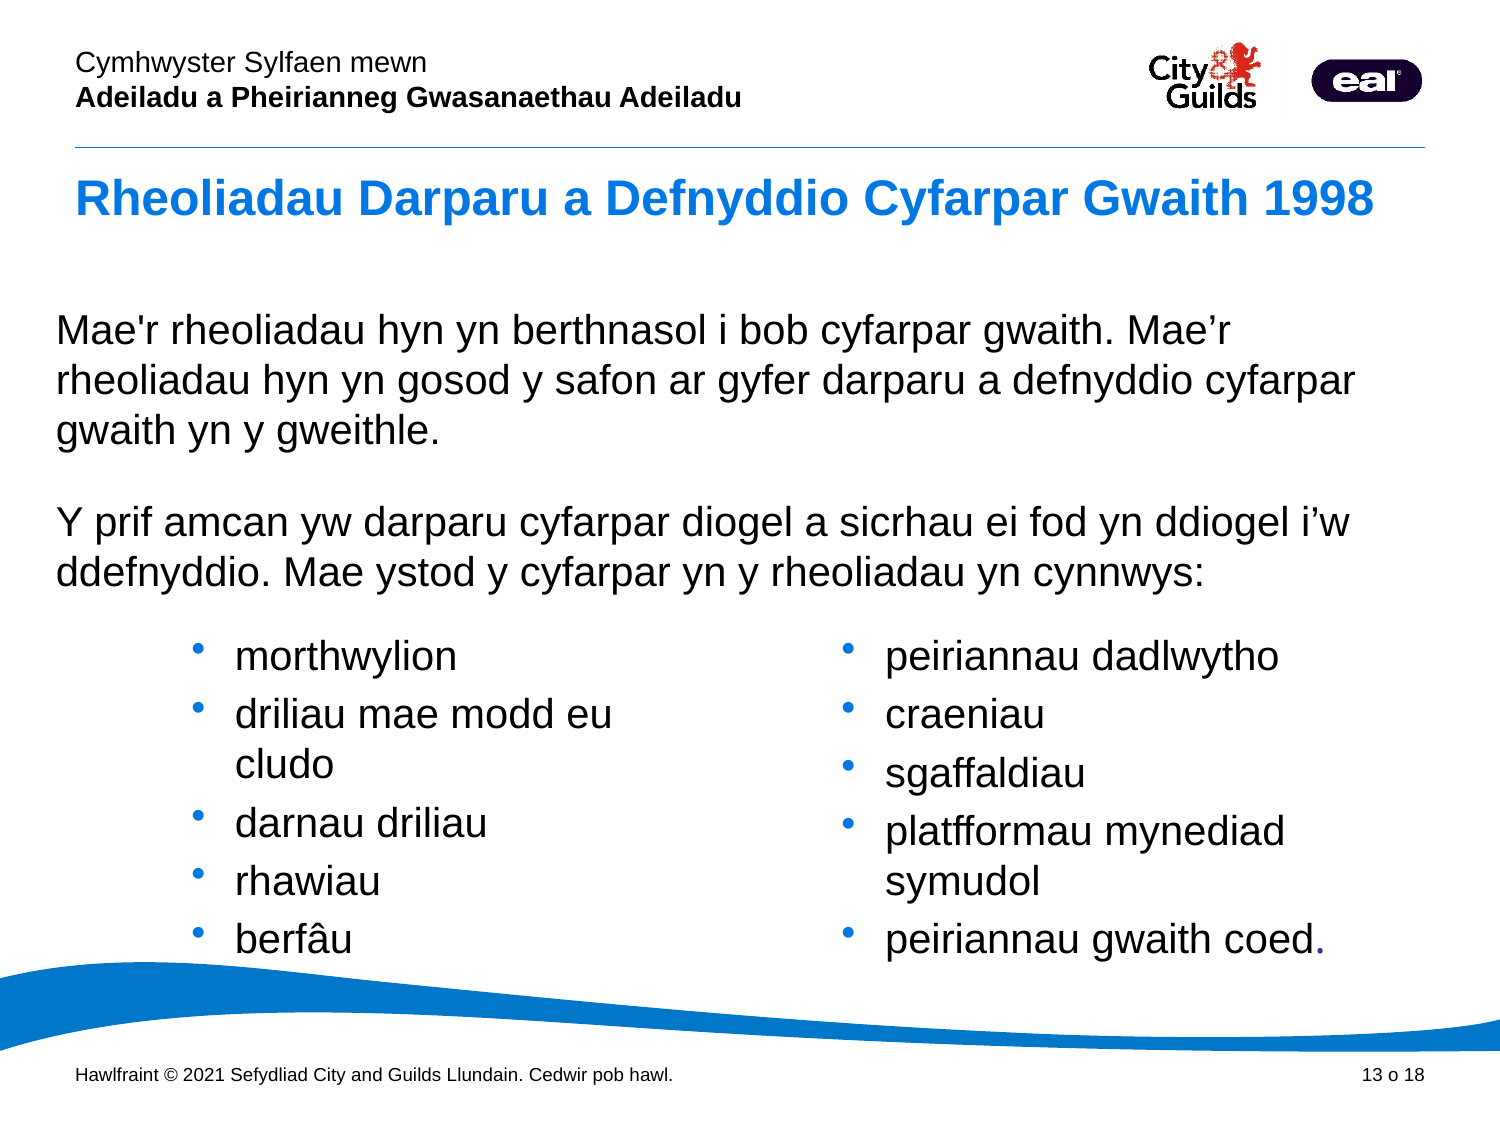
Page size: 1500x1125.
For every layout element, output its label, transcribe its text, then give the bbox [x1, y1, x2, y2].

picture [1149, 38, 1422, 121]
title Rheoliadau Darparu a Defnyddio Cyfarpar Gwaith 1998 [74, 165, 1424, 229]
text_box morthwylion driliau mae modd eu cludo darnau driliau rhawiau berfâu [147, 621, 731, 946]
list Mae'r rheoliadau hyn yn berthnasol i bob cyfarpar gwaith. Mae’r rheoliadau hyn yn gosod y safon ar gyfer darparu a defnyddio cyfarpar gwaith yn y gweithle. Y prif amcan yw darparu cyfarpar diogel a sicrhau ei fod yn ddiogel i’w ddefnyddio. Mae ystod y cyfarpar yn y rheoliadau yn cynnwys: [55, 302, 1407, 1108]
text_box peiriannau dadlwytho craeniau sgaffaldiau platfformau mynediad symudol peiriannau gwaith coed. [797, 621, 1382, 958]
